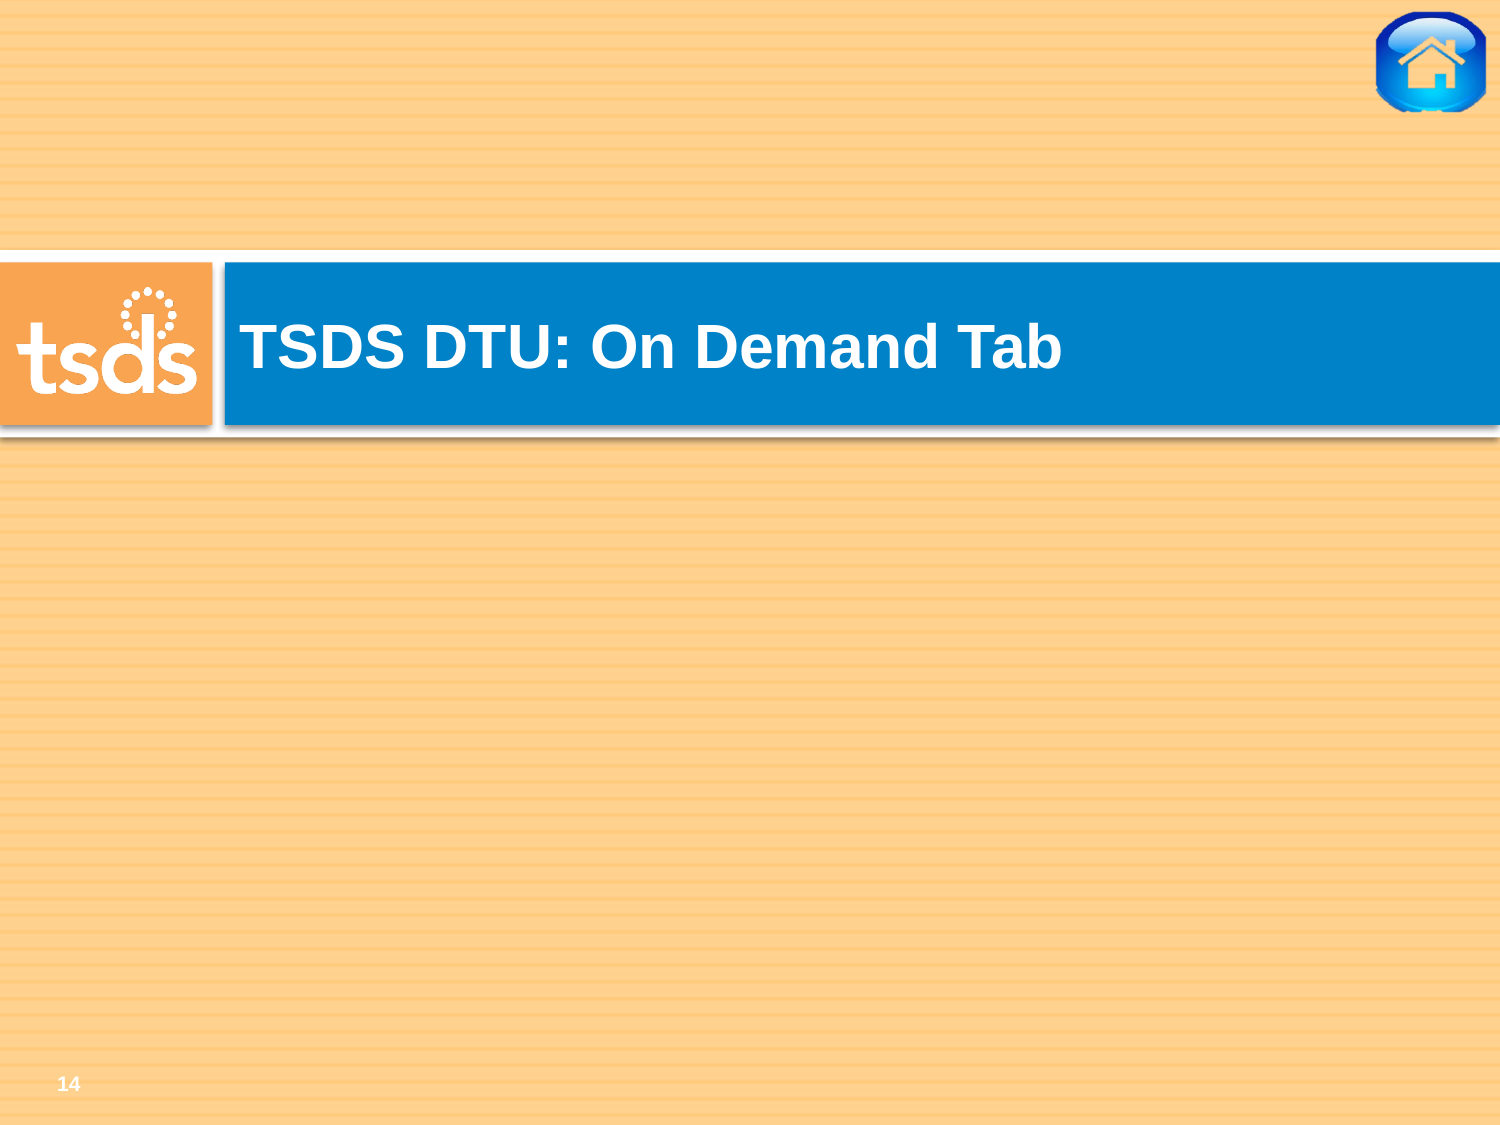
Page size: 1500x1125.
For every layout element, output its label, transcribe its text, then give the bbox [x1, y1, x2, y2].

picture [16, 287, 197, 400]
title TSDS DTU: On Demand Tab [225, 262, 1475, 425]
picture [1362, 0, 1500, 126]
slide_number 14 [24, 1062, 113, 1103]
